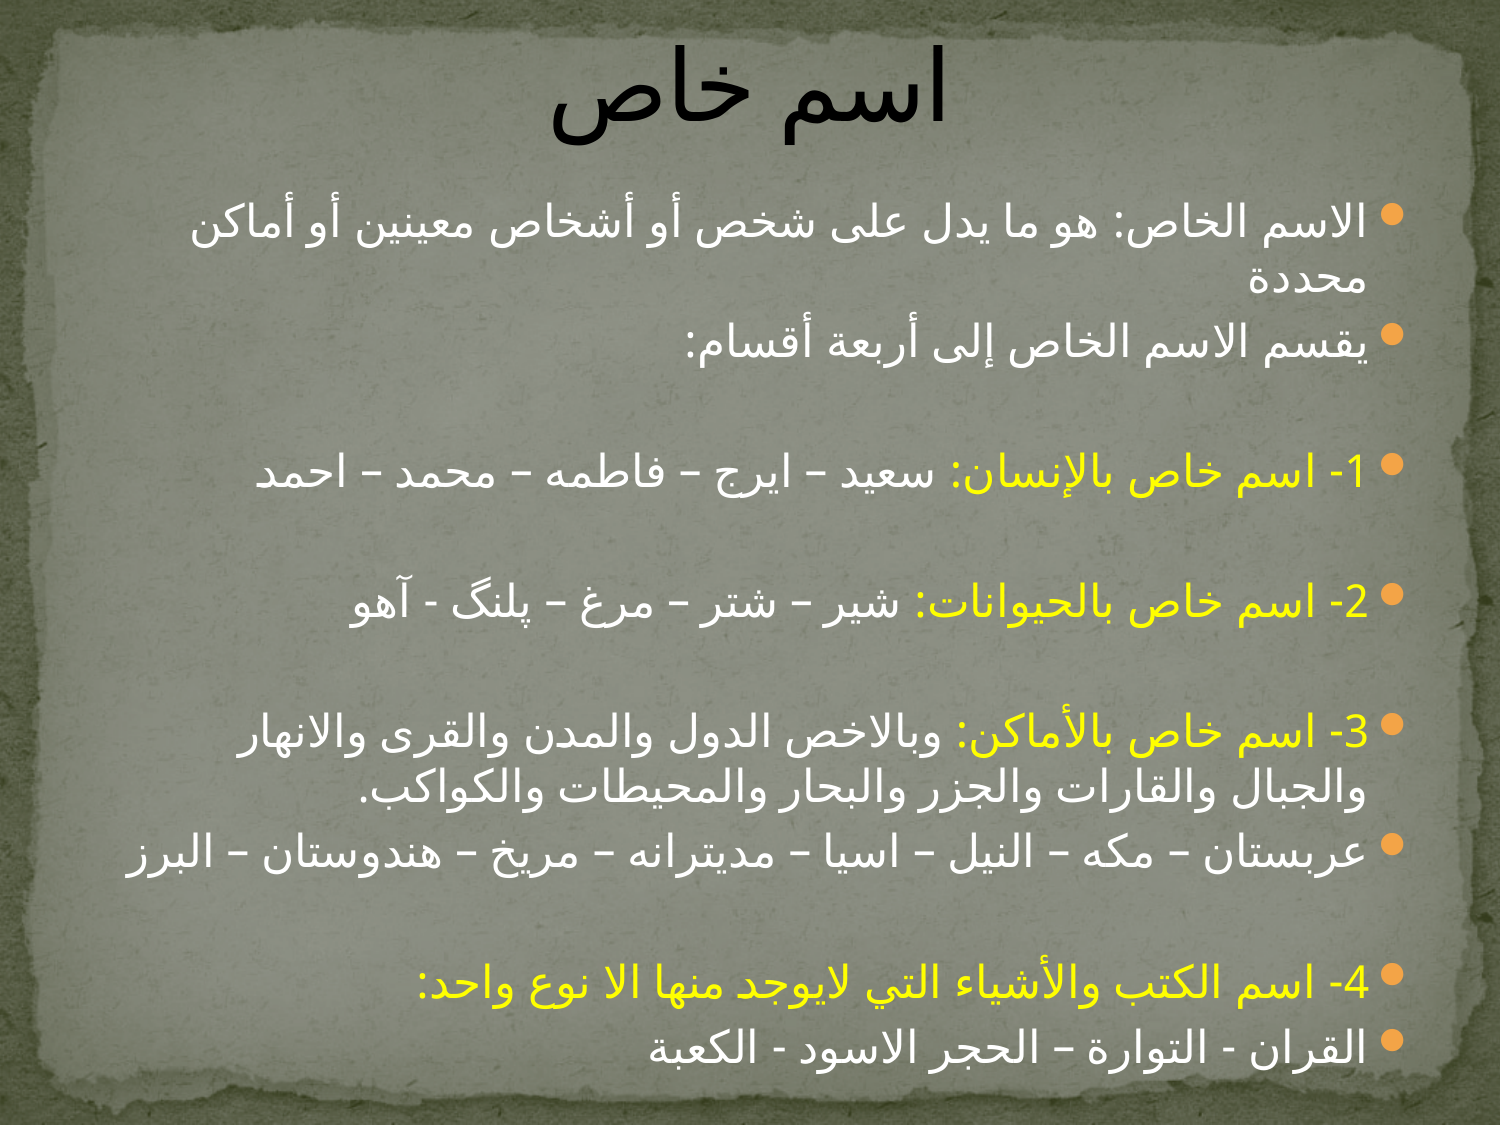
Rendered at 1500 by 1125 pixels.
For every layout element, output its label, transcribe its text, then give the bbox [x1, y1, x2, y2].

title اسم خاص [74, 24, 1425, 150]
list الاسم الخاص: هو ما يدل على شخص أو أشخاص معينين أو أماكن محددة يقسم الاسم الخاص إلى أربعة أقسام: 1- اسم خاص بالإنسان: سعيد – ايرج – فاطمه – محمد – احمد 2- اسم خاص بالحيوانات: شير – شتر – مرغ – پلنگ - آهو 3- اسم خاص بالأماكن: وبالاخص الدول والمدن والقرى والانهار والجبال والقارات والجزر والبحار والمحيطات والكواكب. عربستان – مكه – النيل – اسيا – مديترانه – مريخ – هندوستان – البرز 4- اسم الكتب والأشياء التي لايوجد منها الا نوع واحد: القران - التوارة – الحجر الاسود - الكعبة [75, 184, 1425, 1094]
